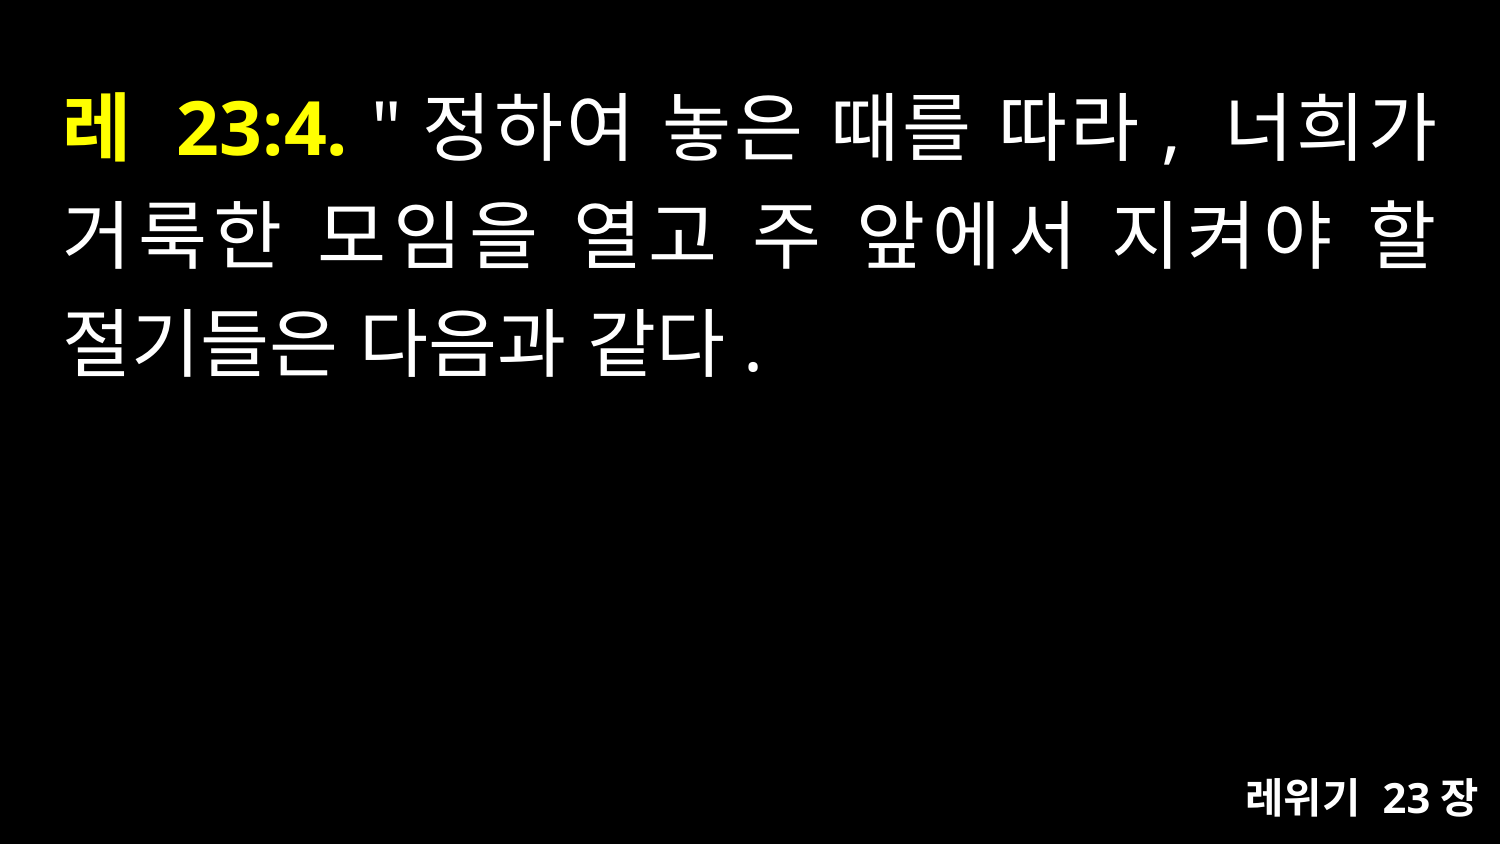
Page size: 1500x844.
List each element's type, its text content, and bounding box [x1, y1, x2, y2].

subtitle 레위기 23장 [916, 770, 1500, 844]
title 레 23:4. "정하여 놓은 때를 따라, 너희가 거룩한 모임을 열고 주 앞에서 지켜야 할 절기들은 다음과 같다. [0, 0, 1500, 844]
